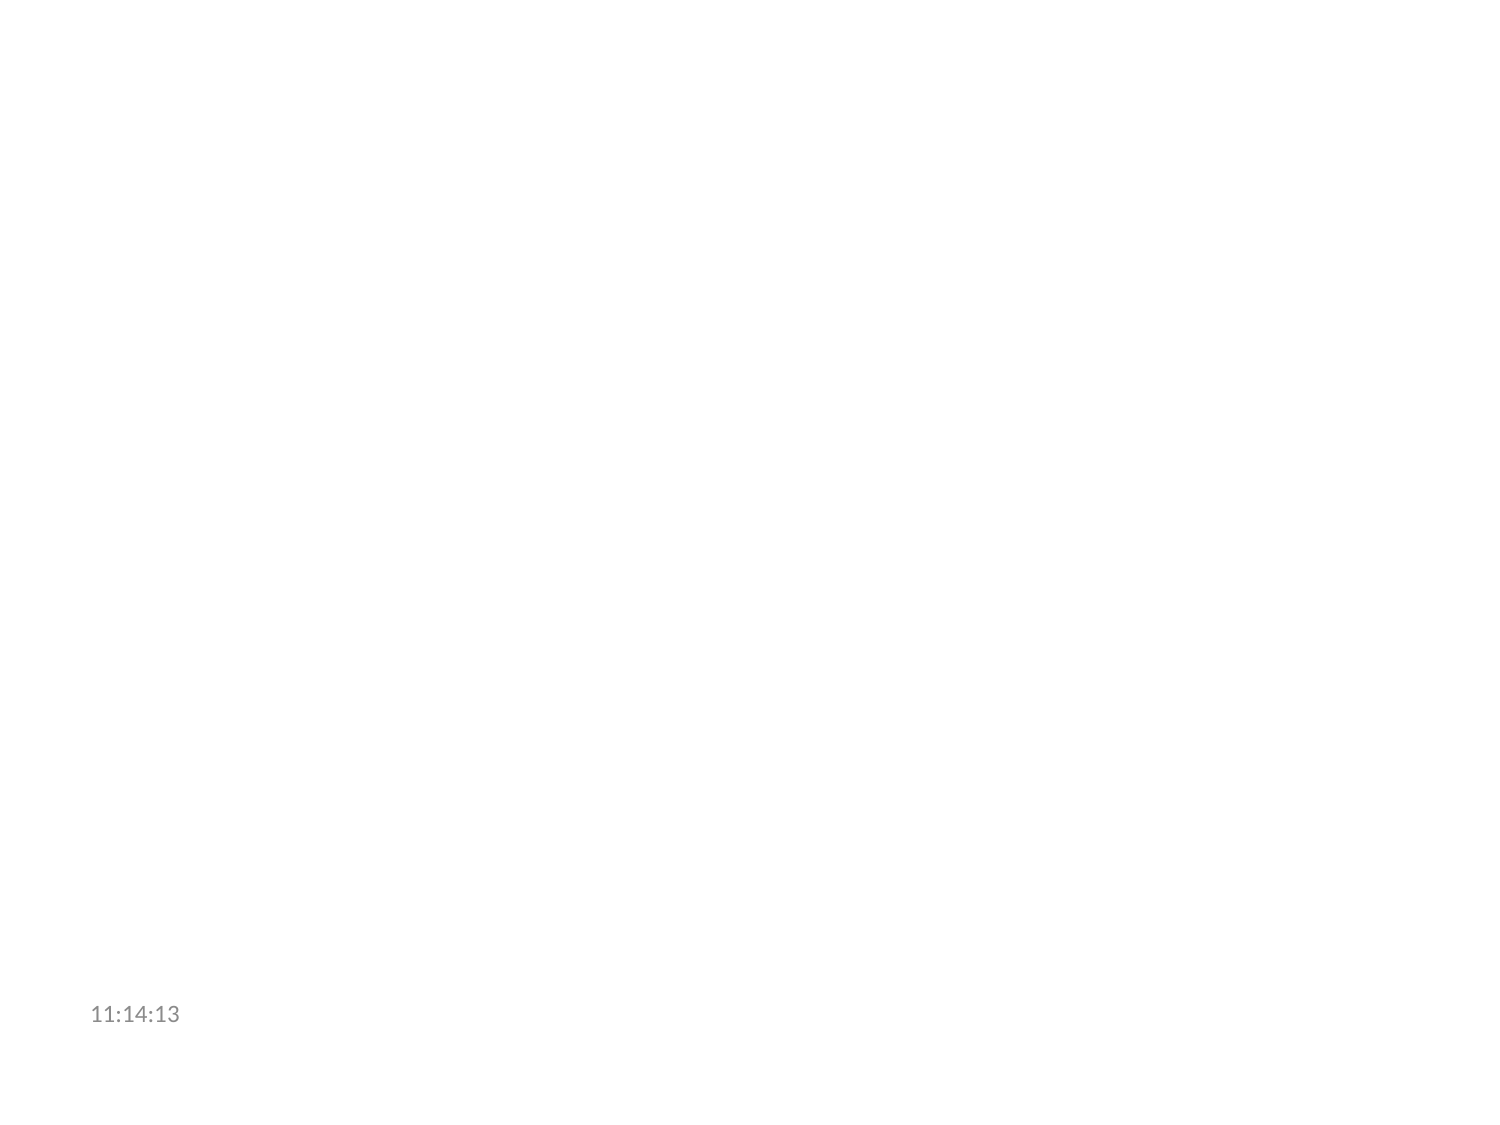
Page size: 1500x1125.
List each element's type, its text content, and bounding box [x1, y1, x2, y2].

text_box 15:35:09 [75, 982, 425, 1043]
